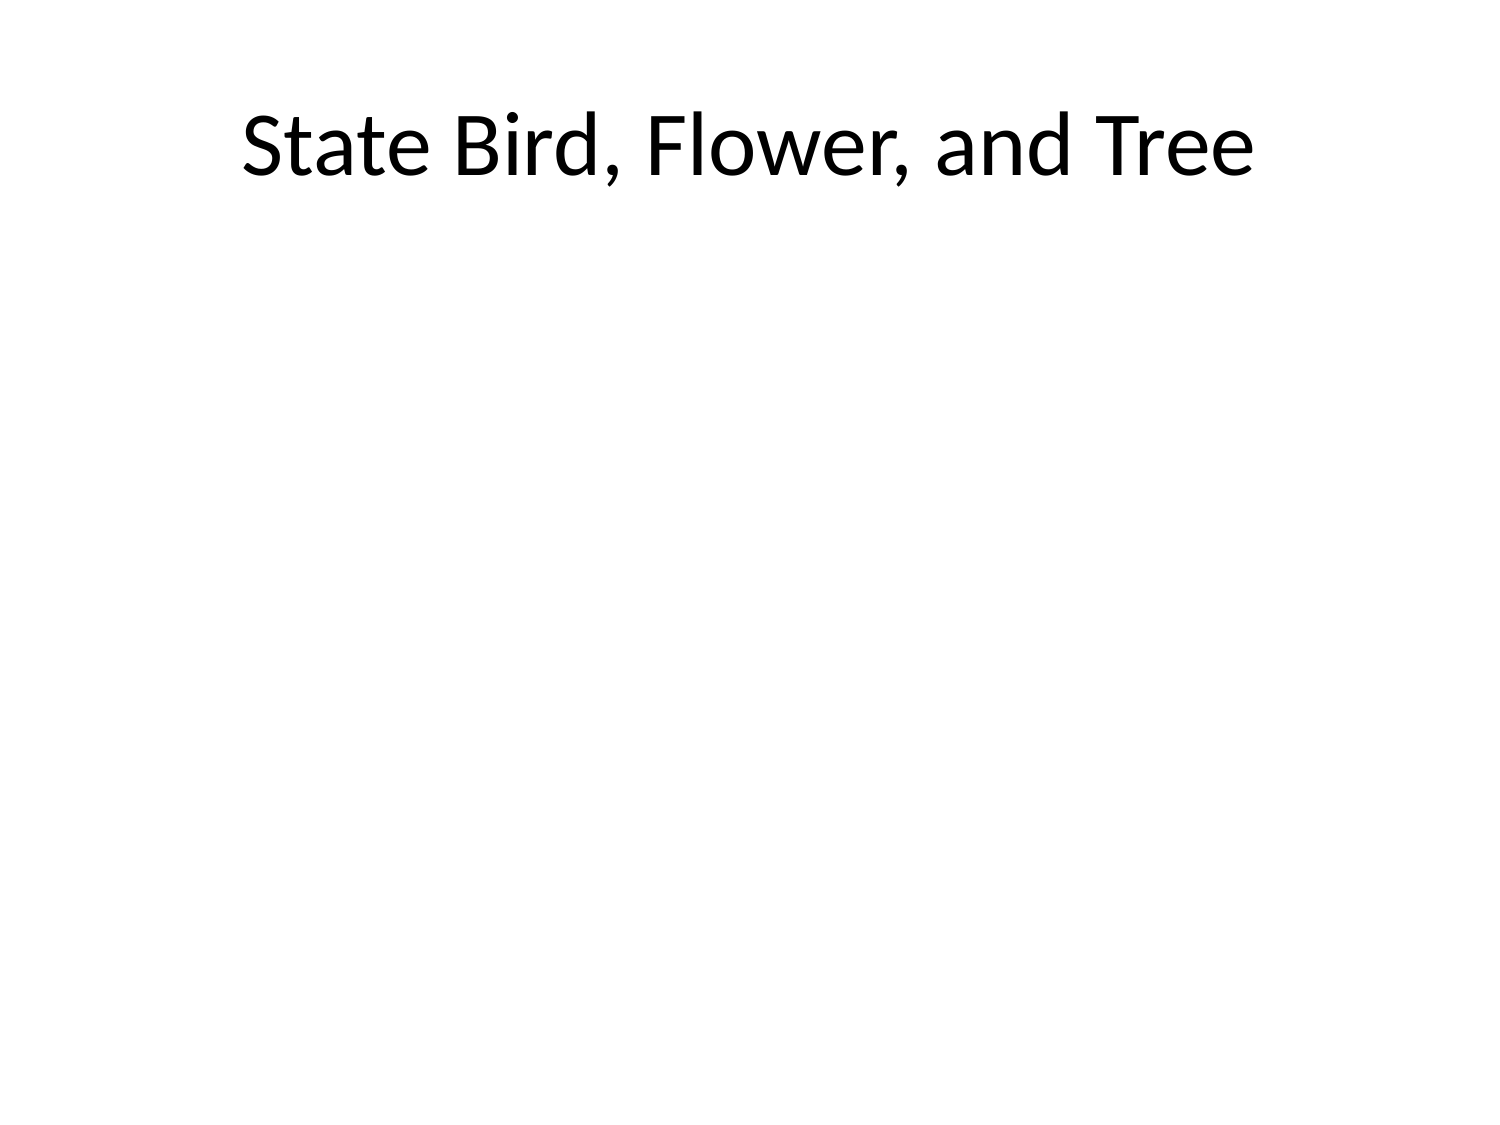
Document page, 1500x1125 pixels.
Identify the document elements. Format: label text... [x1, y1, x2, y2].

title State Bird, Flower, and Tree [75, 45, 1425, 233]
